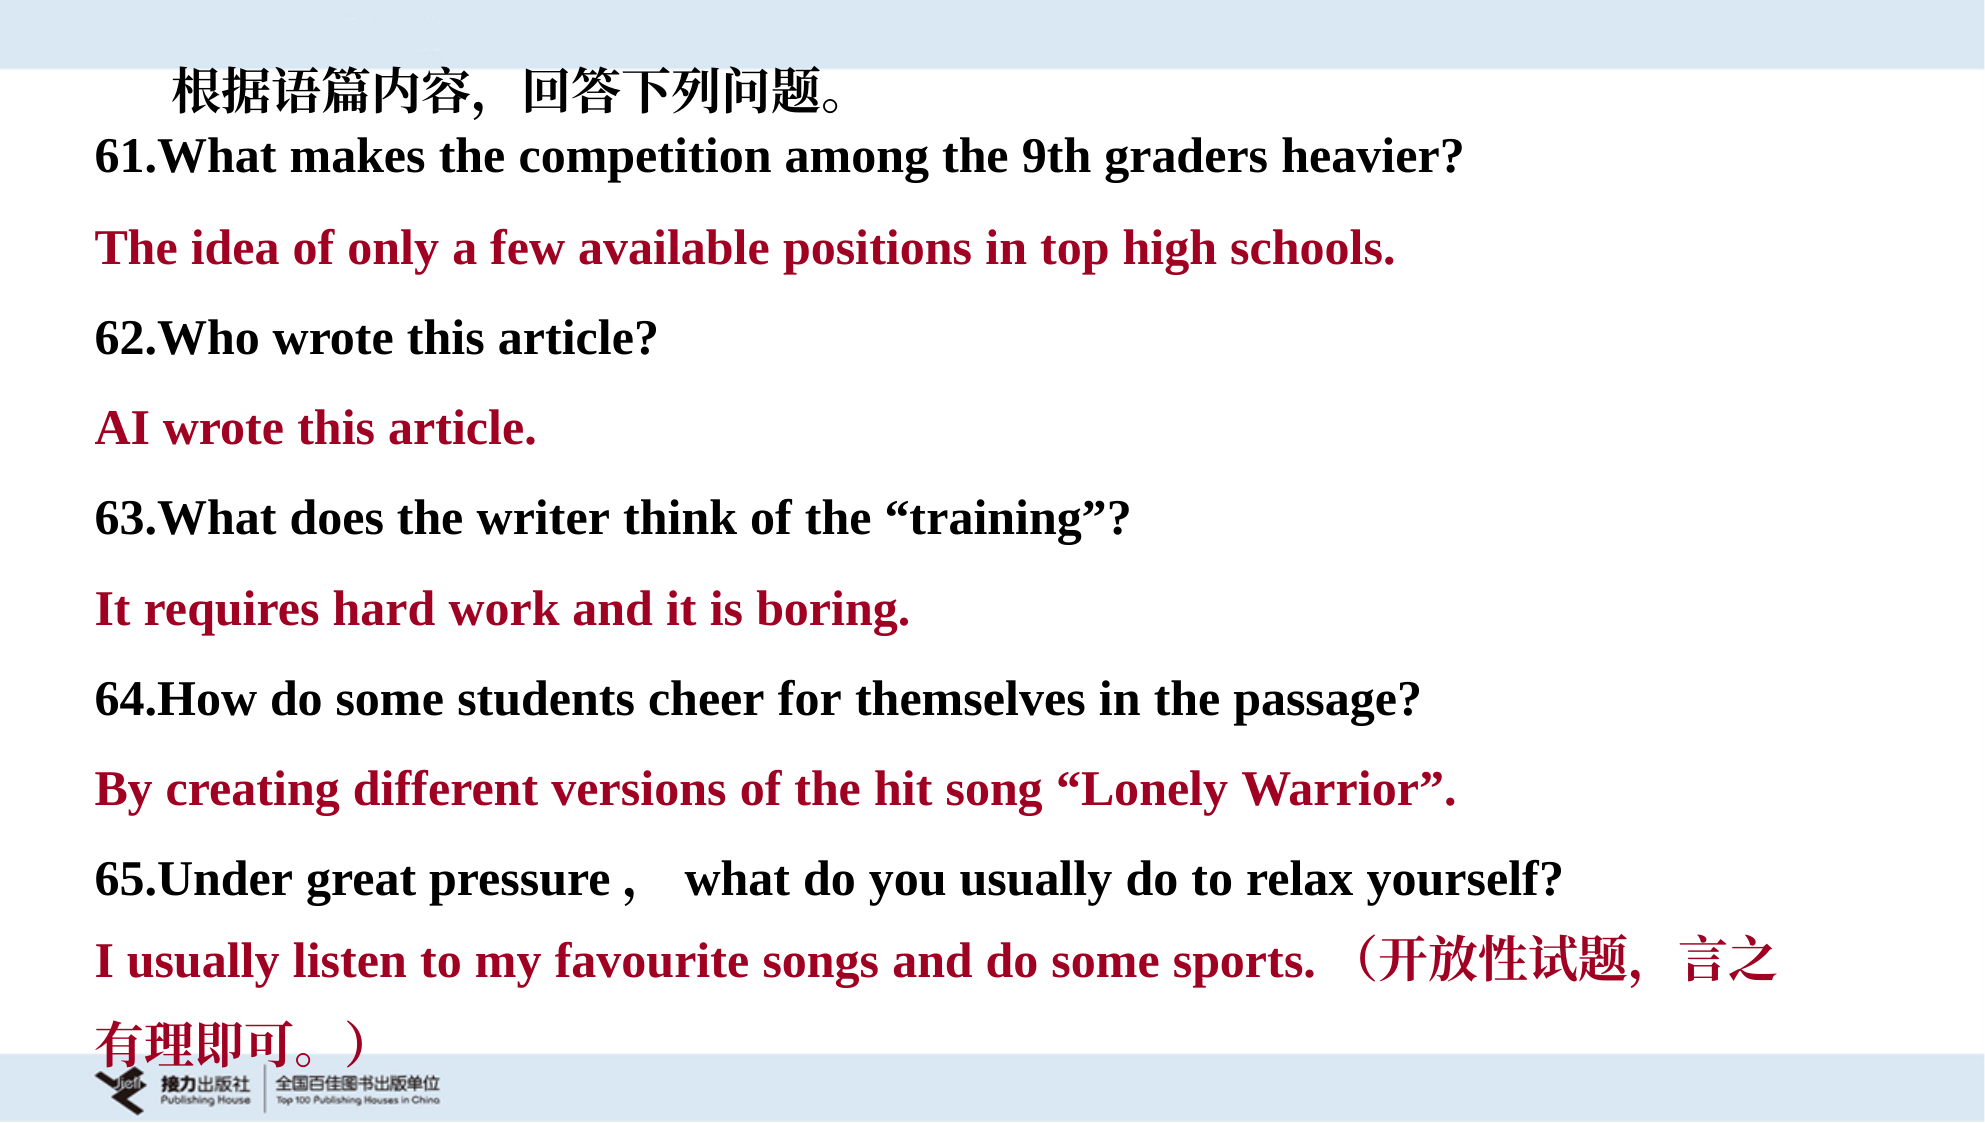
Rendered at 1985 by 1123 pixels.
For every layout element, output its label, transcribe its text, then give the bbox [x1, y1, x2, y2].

text_box 63.What does the writer think of the “training”? [94, 451, 1892, 541]
text_box 64.How do some students cheer for themselves in the passage? [94, 631, 1892, 721]
text_box The idea of only a few available positions in top high schools. [94, 180, 1892, 270]
text_box It requires hard work and it is boring. [94, 541, 1892, 631]
text_box AI wrote this article. [94, 361, 1892, 451]
text_box I usually listen to my favourite songs and do some sports.（开放性试题，言之 有理即可。） [94, 902, 1892, 1074]
picture [0, 0, 1985, 1122]
text_box 65.Under great pressure，what do you usually do to relax yourself? [94, 812, 1892, 902]
text_box By creating different versions of the hit song “Lonely Warrior”. [94, 721, 1892, 812]
text_box 根据语篇内容，回答下列问题。 [94, 20, 1087, 128]
text_box 61.What makes the competition among the 9th graders heavier? [94, 88, 1892, 180]
text_box 62.Who wrote this article? [94, 270, 1892, 361]
